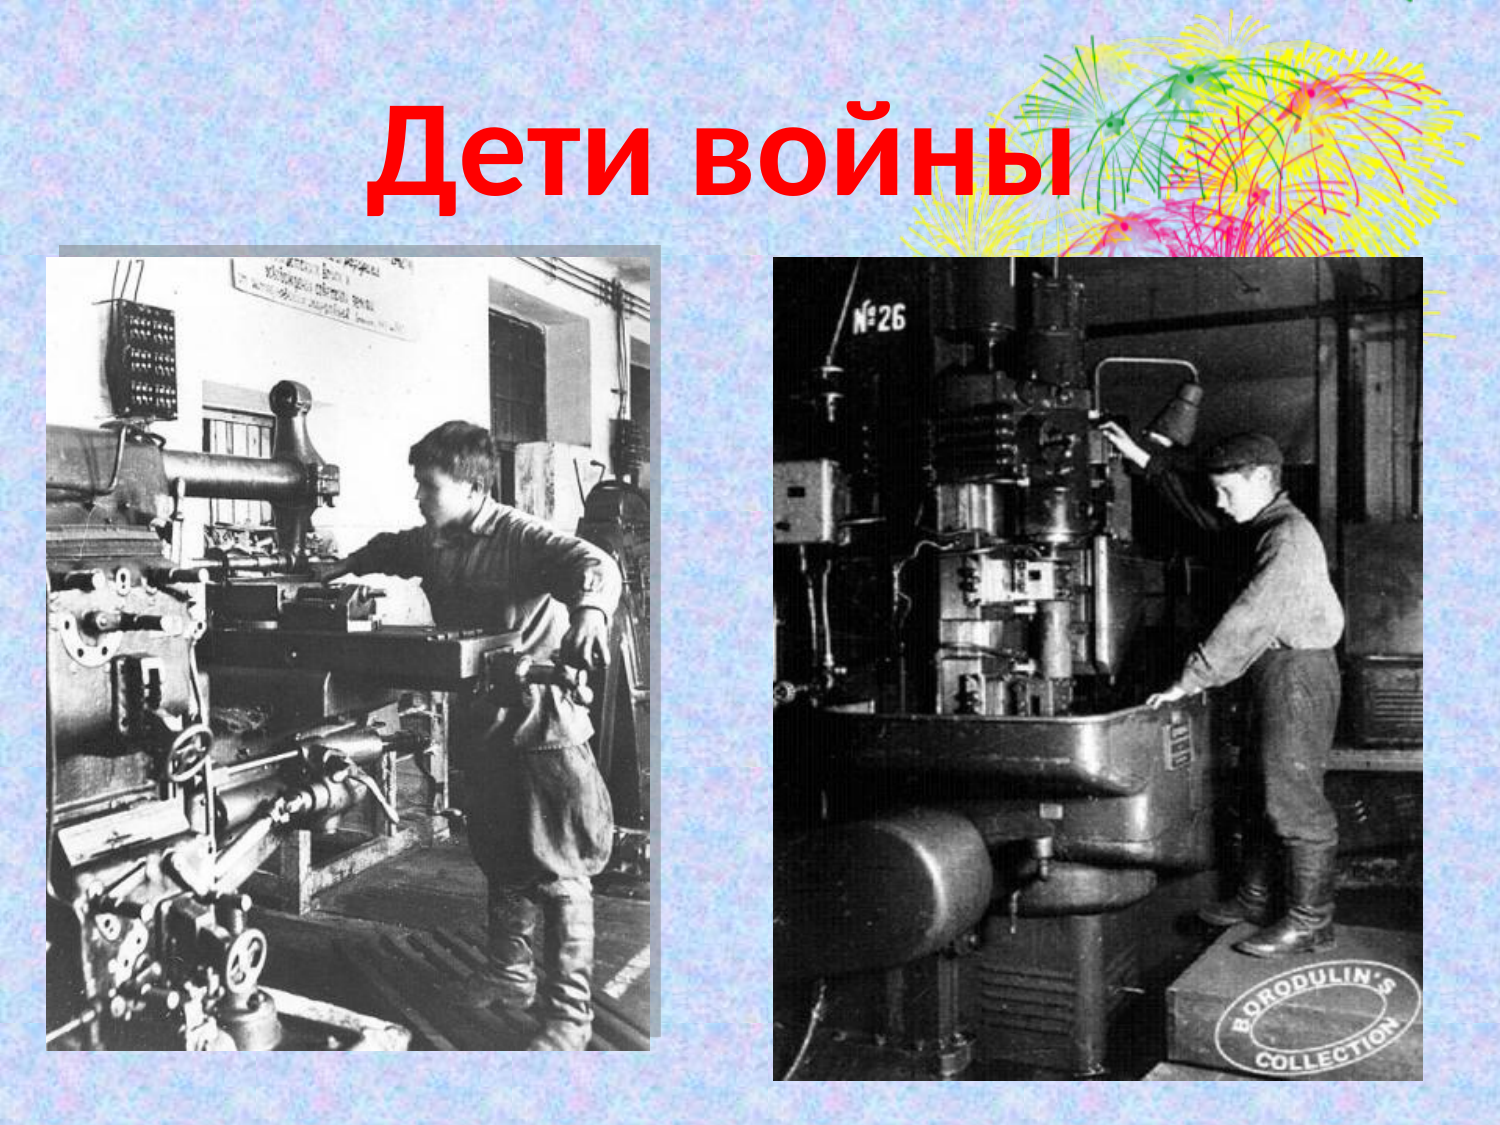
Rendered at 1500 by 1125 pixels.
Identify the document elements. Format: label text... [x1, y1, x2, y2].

title Дети войны [58, 46, 850, 235]
picture [0, 0, 1500, 1125]
